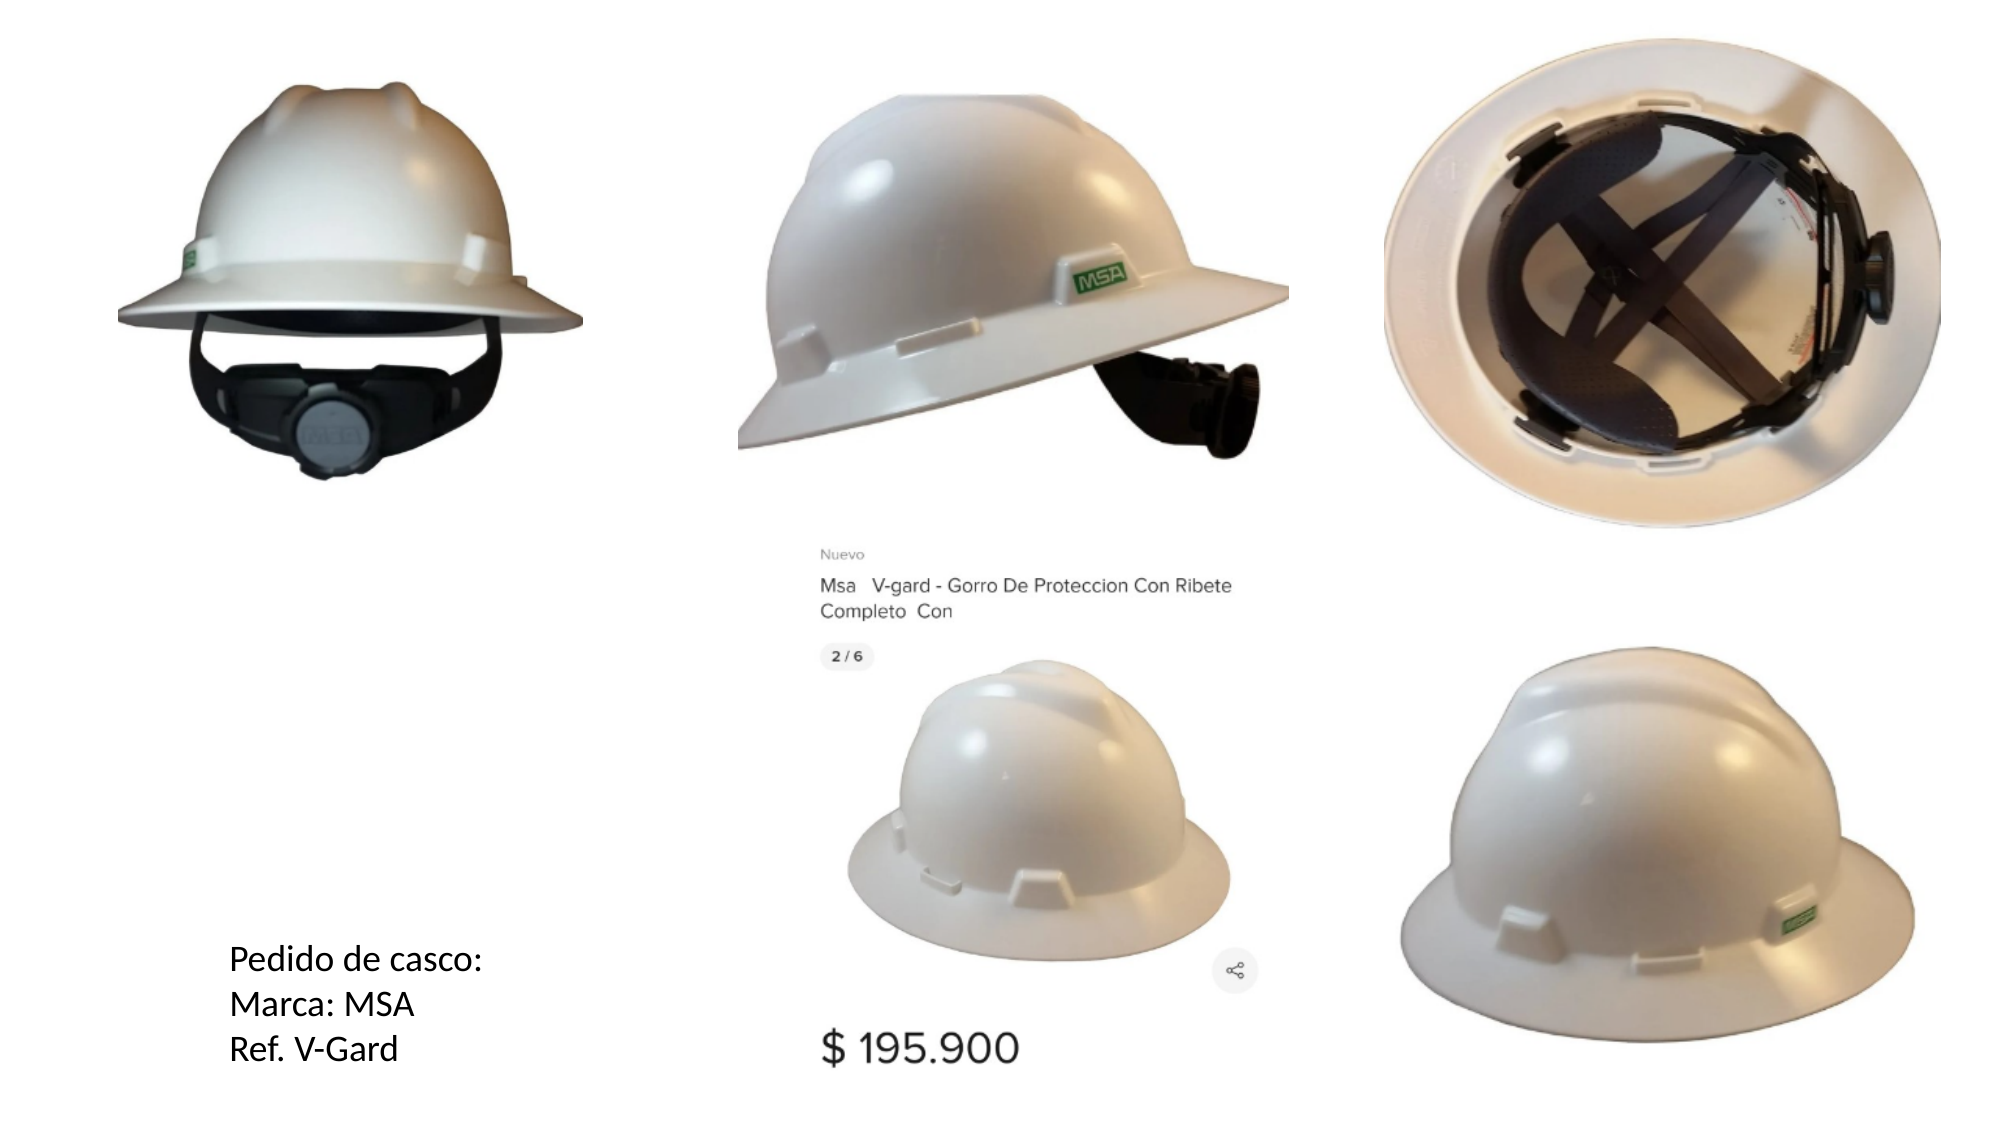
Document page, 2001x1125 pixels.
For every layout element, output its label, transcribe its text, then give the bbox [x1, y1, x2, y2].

text_box Pedido de casco: Marca: MSA Ref. V-Gard [214, 926, 507, 1076]
picture [1383, 636, 1934, 1056]
picture [738, 84, 1289, 474]
picture [118, 67, 583, 491]
picture [1383, 23, 1941, 535]
picture [811, 534, 1273, 1085]
